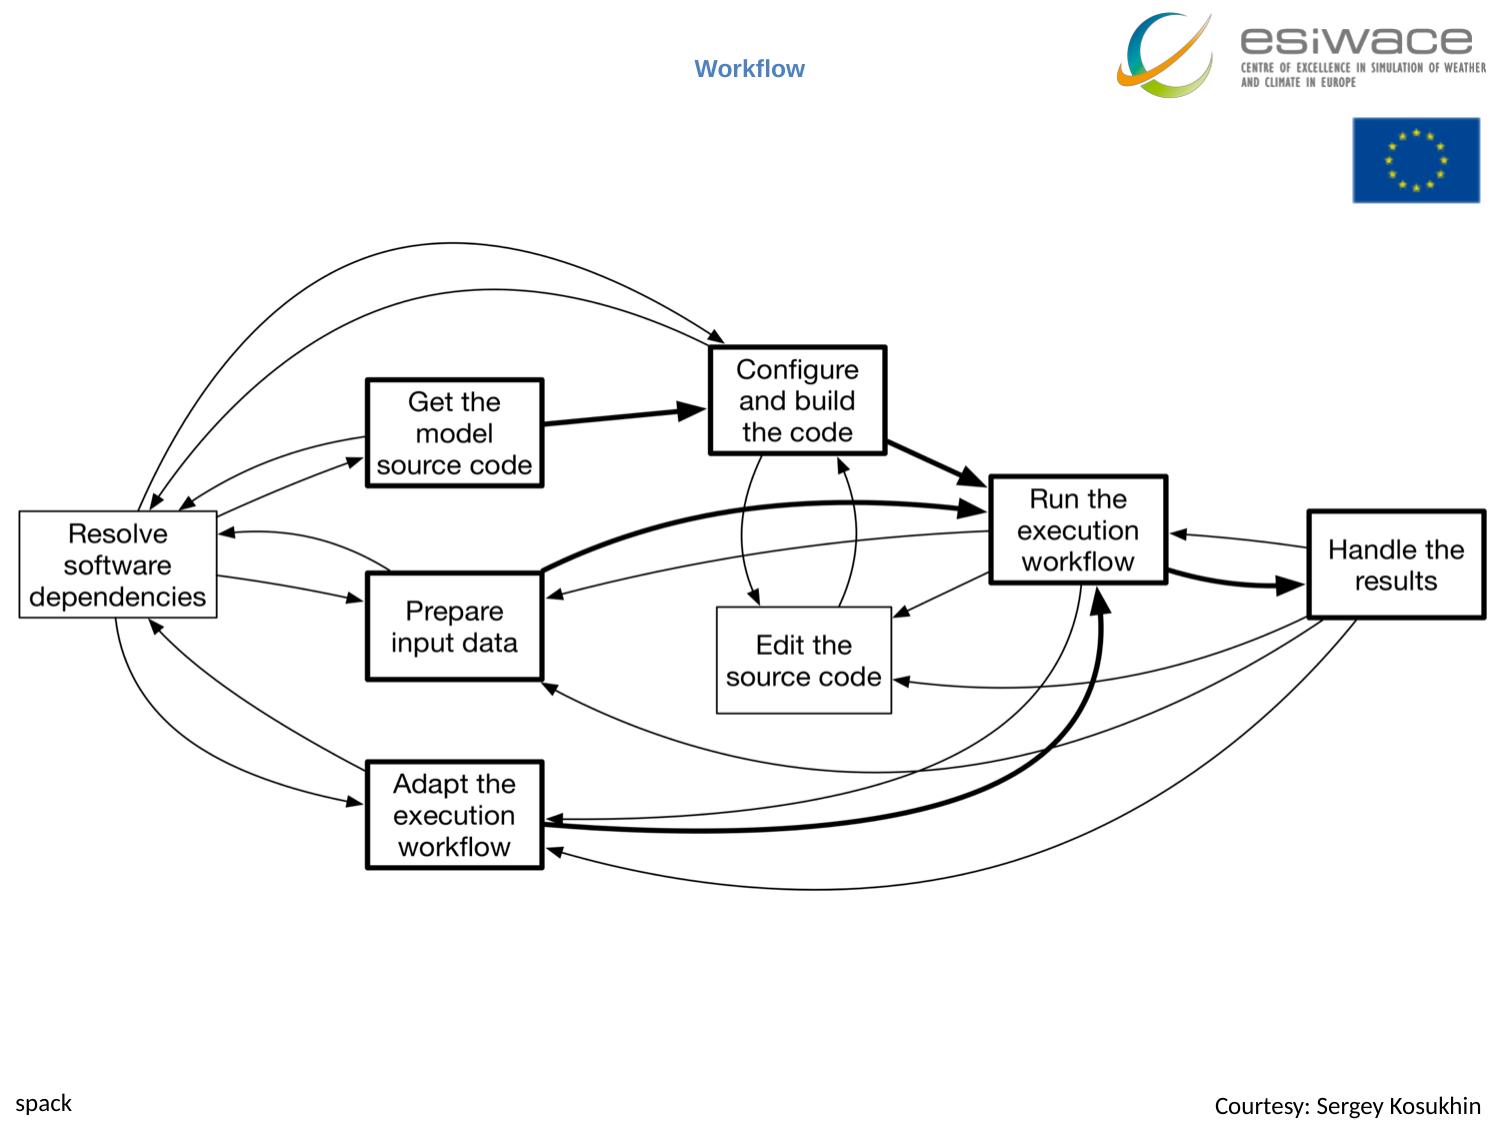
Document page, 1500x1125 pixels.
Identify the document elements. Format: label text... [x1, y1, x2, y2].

text_box Courtesy: Sergey Kosukhin [1200, 1082, 1498, 1125]
picture [1351, 116, 1483, 206]
picture [2, 228, 1500, 906]
picture [1111, 11, 1486, 101]
text_box spack [0, 1079, 88, 1125]
title Workflow [75, 45, 1425, 90]
